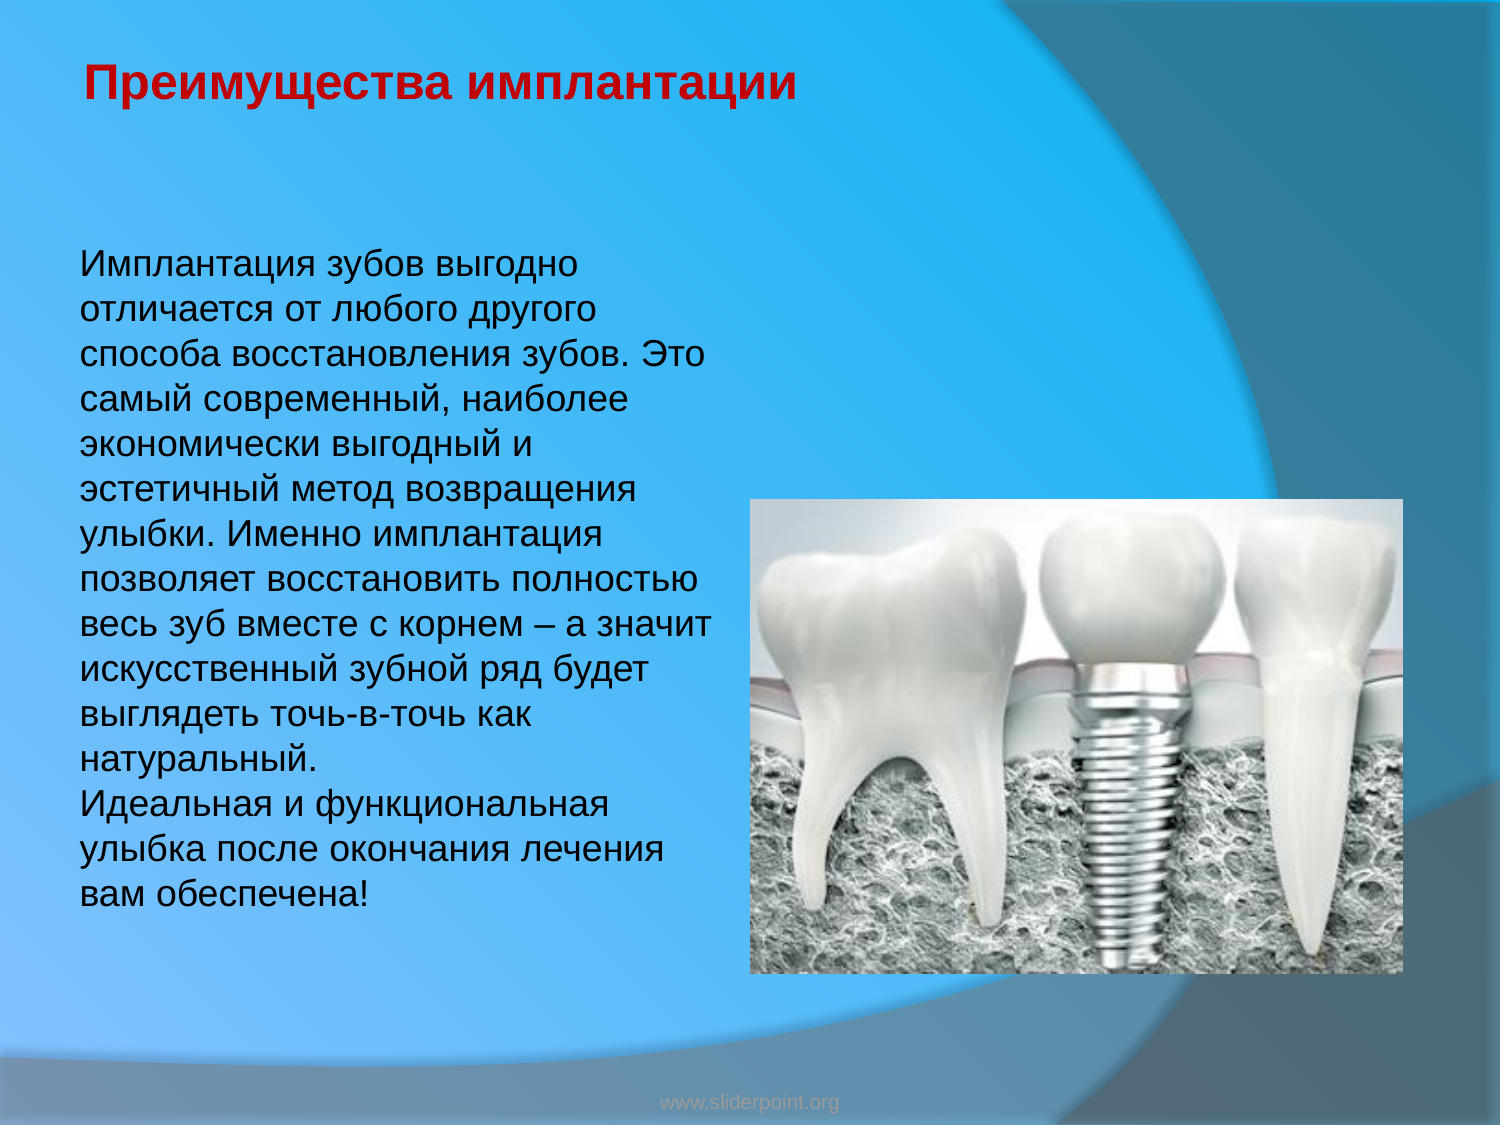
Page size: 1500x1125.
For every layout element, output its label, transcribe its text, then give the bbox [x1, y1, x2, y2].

footer www.sliderpoint.org [512, 1053, 988, 1114]
text_box Преимущества имплантации [68, 42, 814, 118]
text_box Имплантация зубов выгодно отличается от любого другого способа восстановления зубов. Это самый современный, наиболее экономически выгодный и эстетичный метод возвращения улыбки. Именно имплантация позволяет восстановить полностью весь зуб вместе с корнем – а значит искусственный зубной ряд будет выглядеть точь-в-точь как натуральный. Идеальная и функциональная улыбка после окончания лечения вам обеспечена! [64, 231, 750, 967]
picture [749, 499, 1403, 975]
